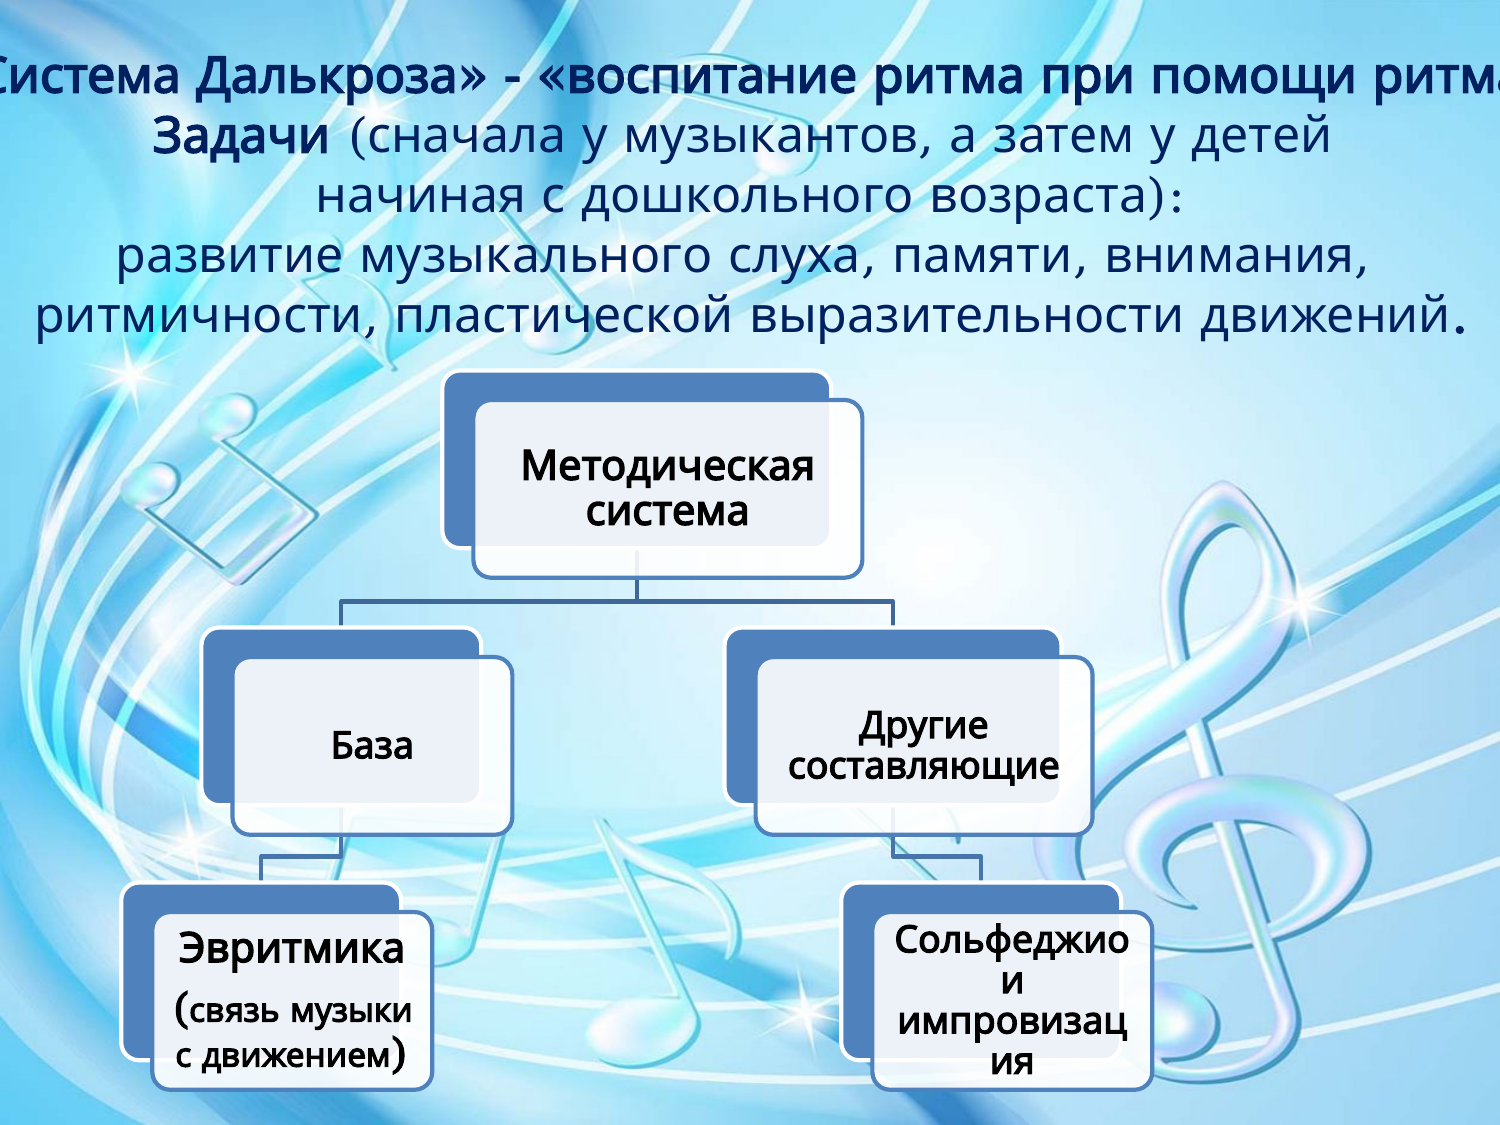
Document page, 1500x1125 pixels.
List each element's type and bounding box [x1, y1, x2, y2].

picture [0, 0, 1500, 1125]
text_box [152, 363, 1153, 1091]
